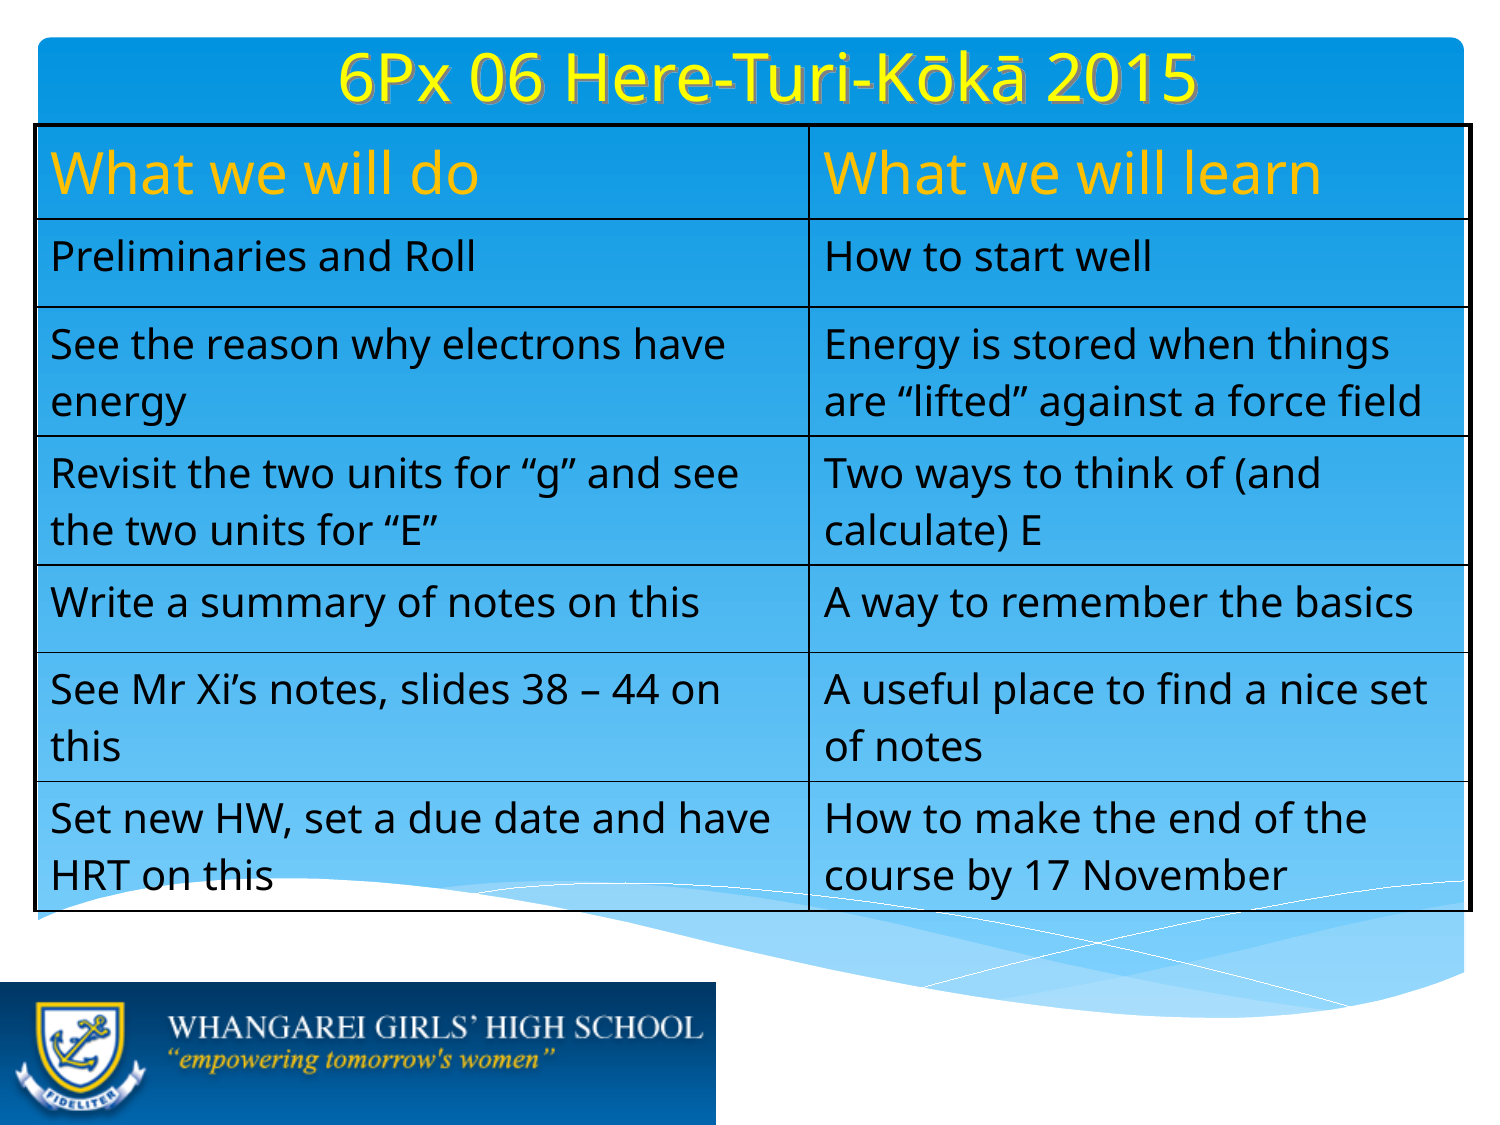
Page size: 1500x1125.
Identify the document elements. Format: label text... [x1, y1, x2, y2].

table_cell Preliminaries and Roll [37, 220, 808, 306]
table_cell How to make the end of the course by 17 November [810, 782, 1468, 910]
table_cell Energy is stored when things are “lifted” against a force field [810, 308, 1468, 435]
table_cell Two ways to think of (and calculate) E [810, 437, 1468, 564]
table_cell Set new HW, set a due date and have HRT on this [37, 782, 808, 910]
table_header What we will do [37, 127, 808, 218]
table_cell A useful place to find a nice set of notes [810, 653, 1468, 781]
table_cell Revisit the two units for “g” and see the two units for “E” [37, 437, 808, 564]
table_cell See Mr Xi’s notes, slides 38 – 44 on this [37, 653, 808, 781]
table_cell See the reason why electrons have energy [37, 308, 808, 435]
table_cell How to start well [810, 220, 1468, 306]
text_box 6Px 06 Here-Turi-Kōkā 2015 [162, 24, 1375, 123]
picture [0, 982, 716, 1125]
table_cell Write a summary of notes on this [37, 566, 808, 652]
table_header What we will learn [810, 127, 1468, 218]
table_cell A way to remember the basics [810, 566, 1468, 652]
